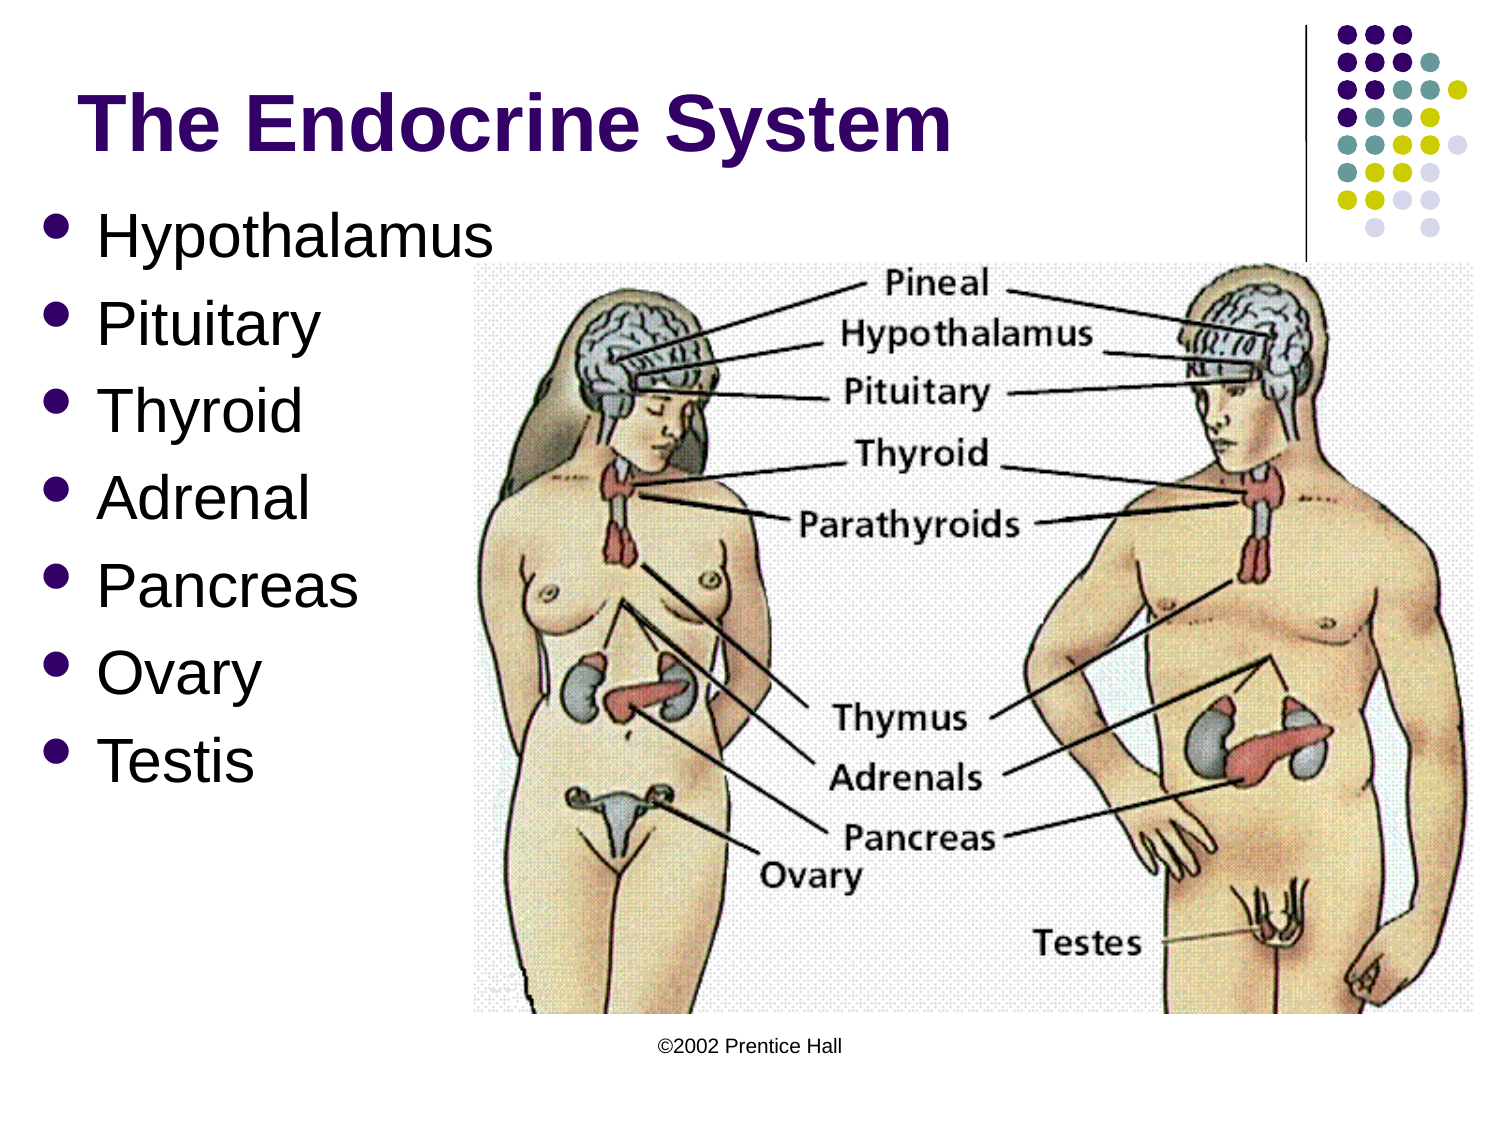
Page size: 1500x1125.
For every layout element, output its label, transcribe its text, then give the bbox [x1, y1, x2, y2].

footer ©2002 Prentice Hall [512, 1025, 988, 1100]
list Hypothalamus Pituitary Thyroid Adrenal Pancreas Ovary Testis [24, 187, 1375, 912]
title The Endocrine System [62, 0, 1300, 175]
picture [474, 262, 1476, 1014]
